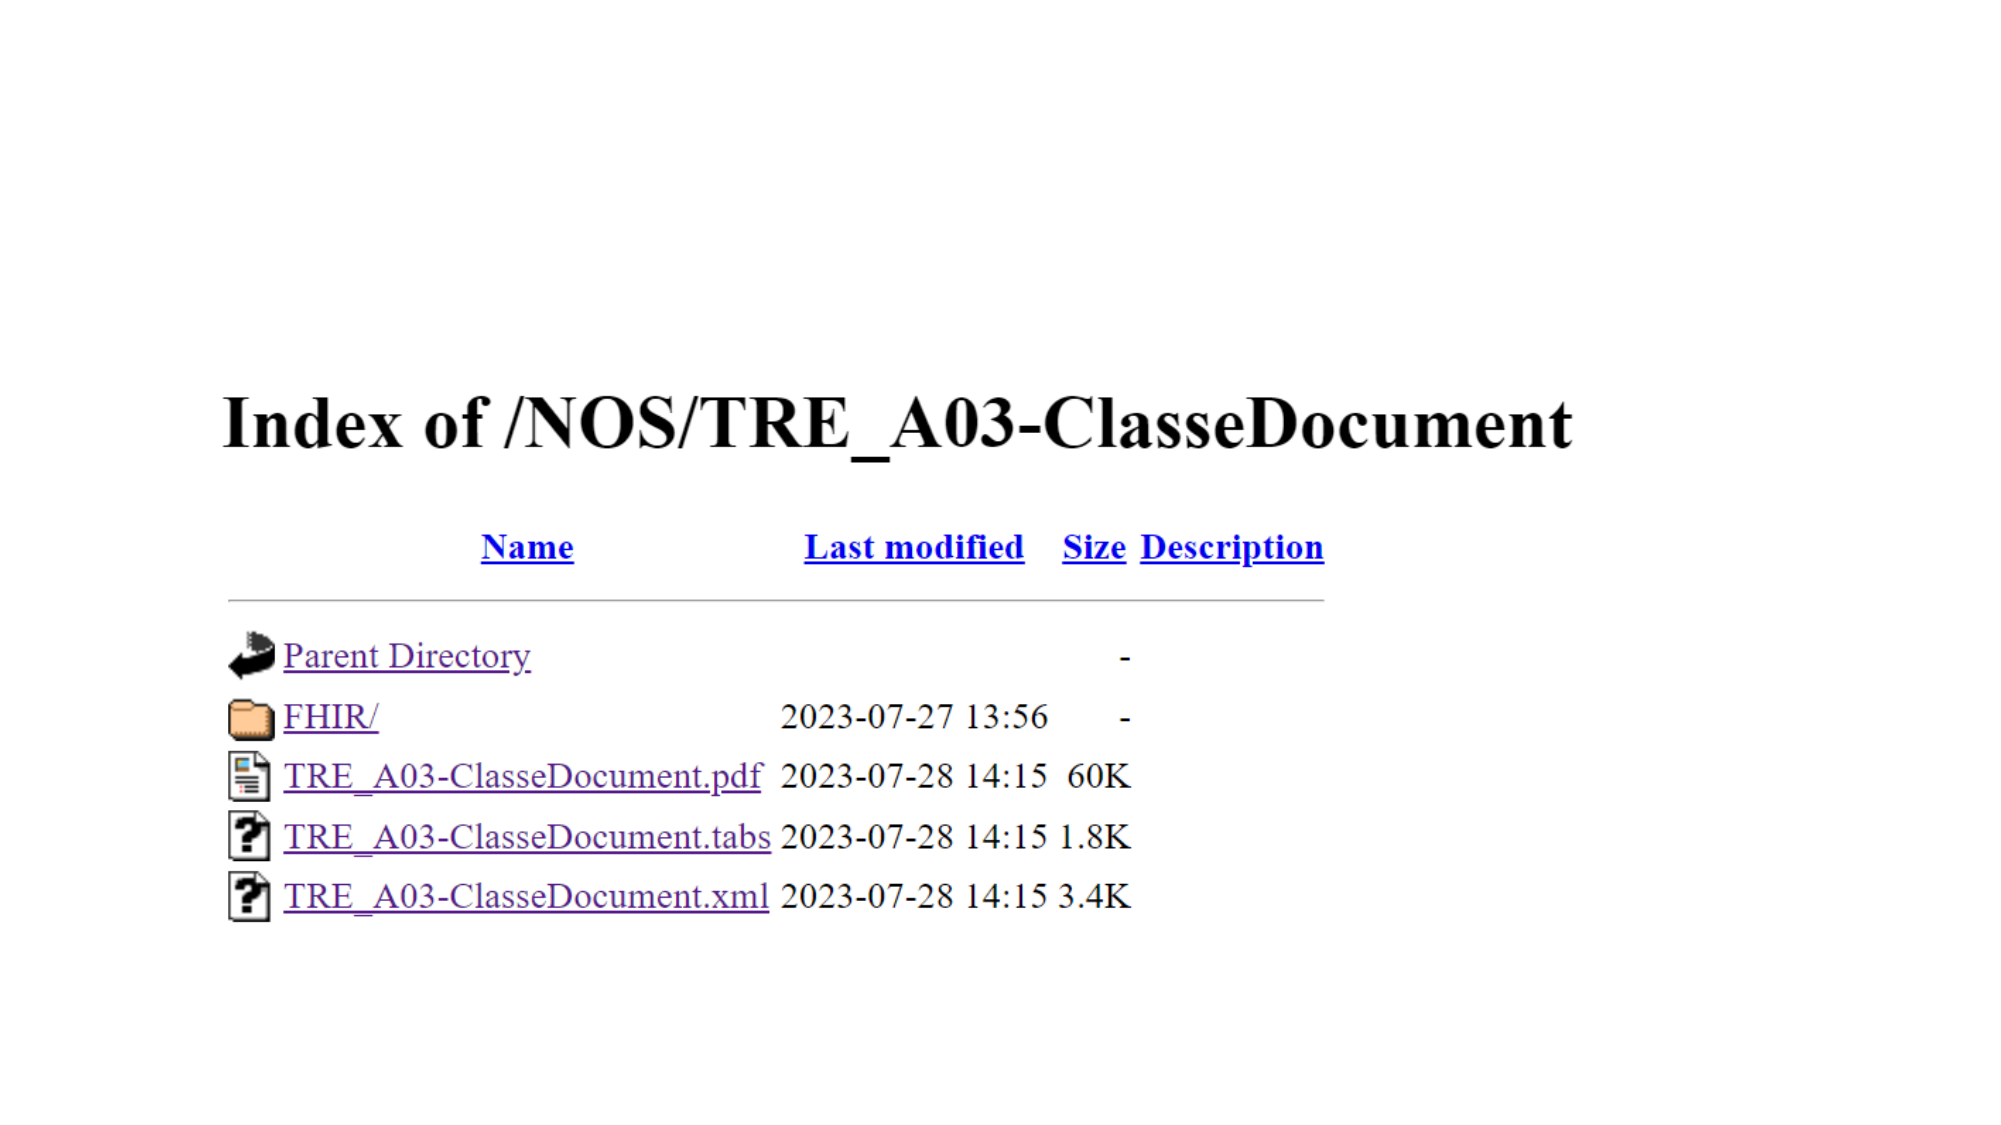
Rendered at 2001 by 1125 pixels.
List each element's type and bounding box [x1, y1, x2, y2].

picture [203, 371, 1690, 937]
